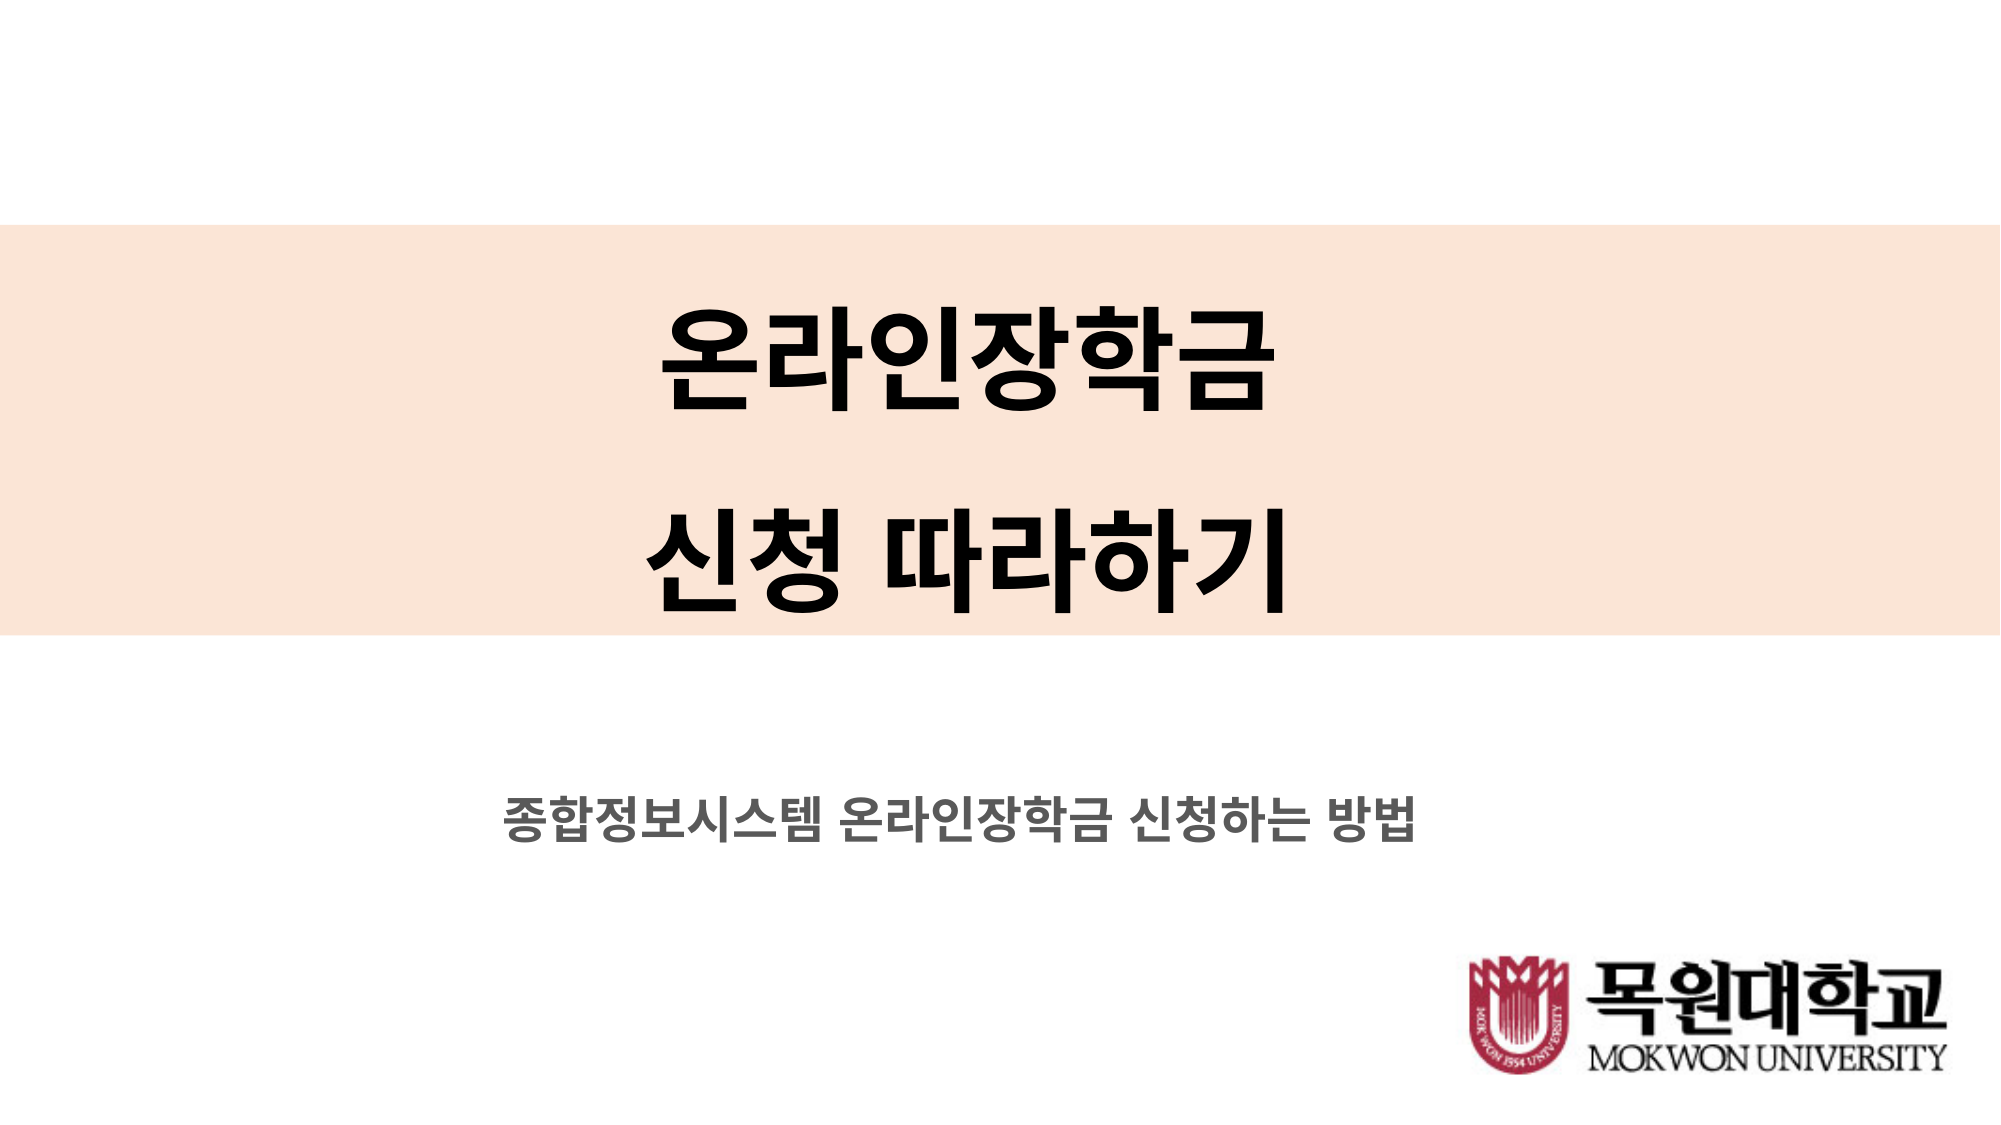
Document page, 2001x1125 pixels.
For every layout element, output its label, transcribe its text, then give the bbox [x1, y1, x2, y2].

text_box 종합정보시스템 온라인장학금 신청하는 방법 [487, 780, 1434, 856]
text_box 온라인장학금 신청 따라하기 [280, 214, 1657, 634]
picture [1426, 915, 1991, 1111]
text_box [0, 224, 2000, 636]
